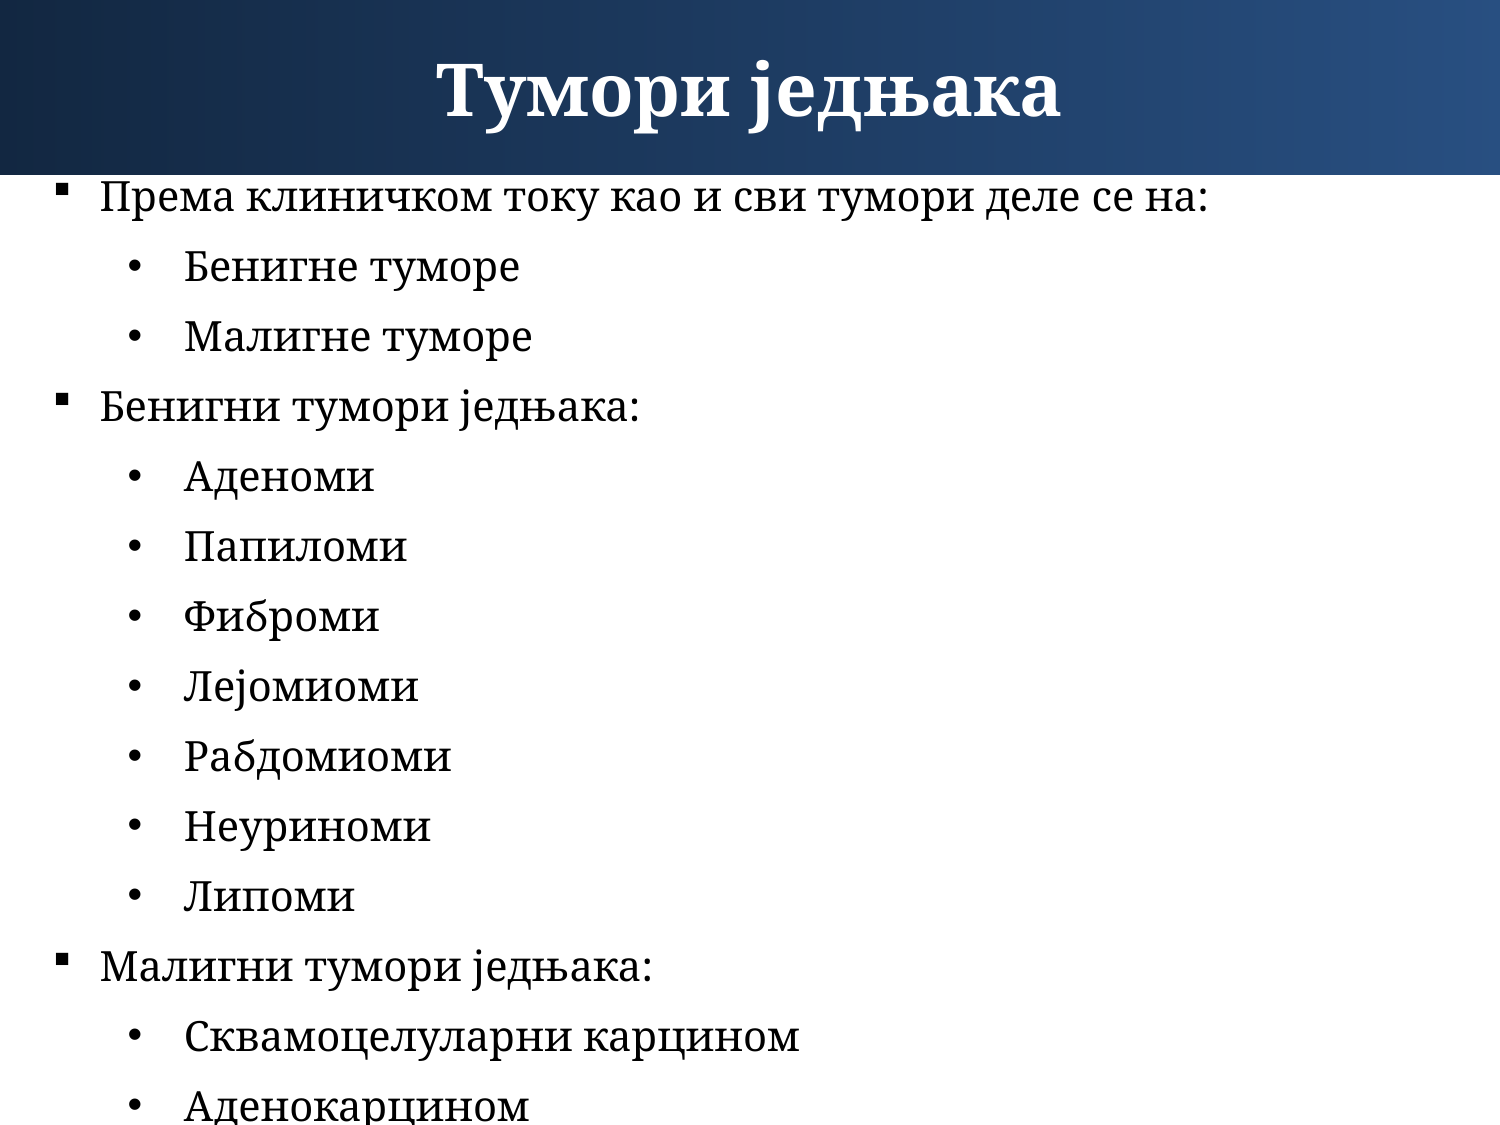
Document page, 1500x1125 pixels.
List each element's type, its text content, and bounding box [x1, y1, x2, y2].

text_box Тумори једњака [0, 0, 1500, 176]
text_box Према клиничком току као и сви тумори деле се на: Бенигне туморе Малигне туморе Бенигни тумори једњака: Аденоми Папиломи Фиброми Лејомиоми Рабдомиоми Неуриноми Липоми Малигни тумори једњака: Сквамоцелуларни карцином Аденокарцином [37, 162, 1488, 1125]
